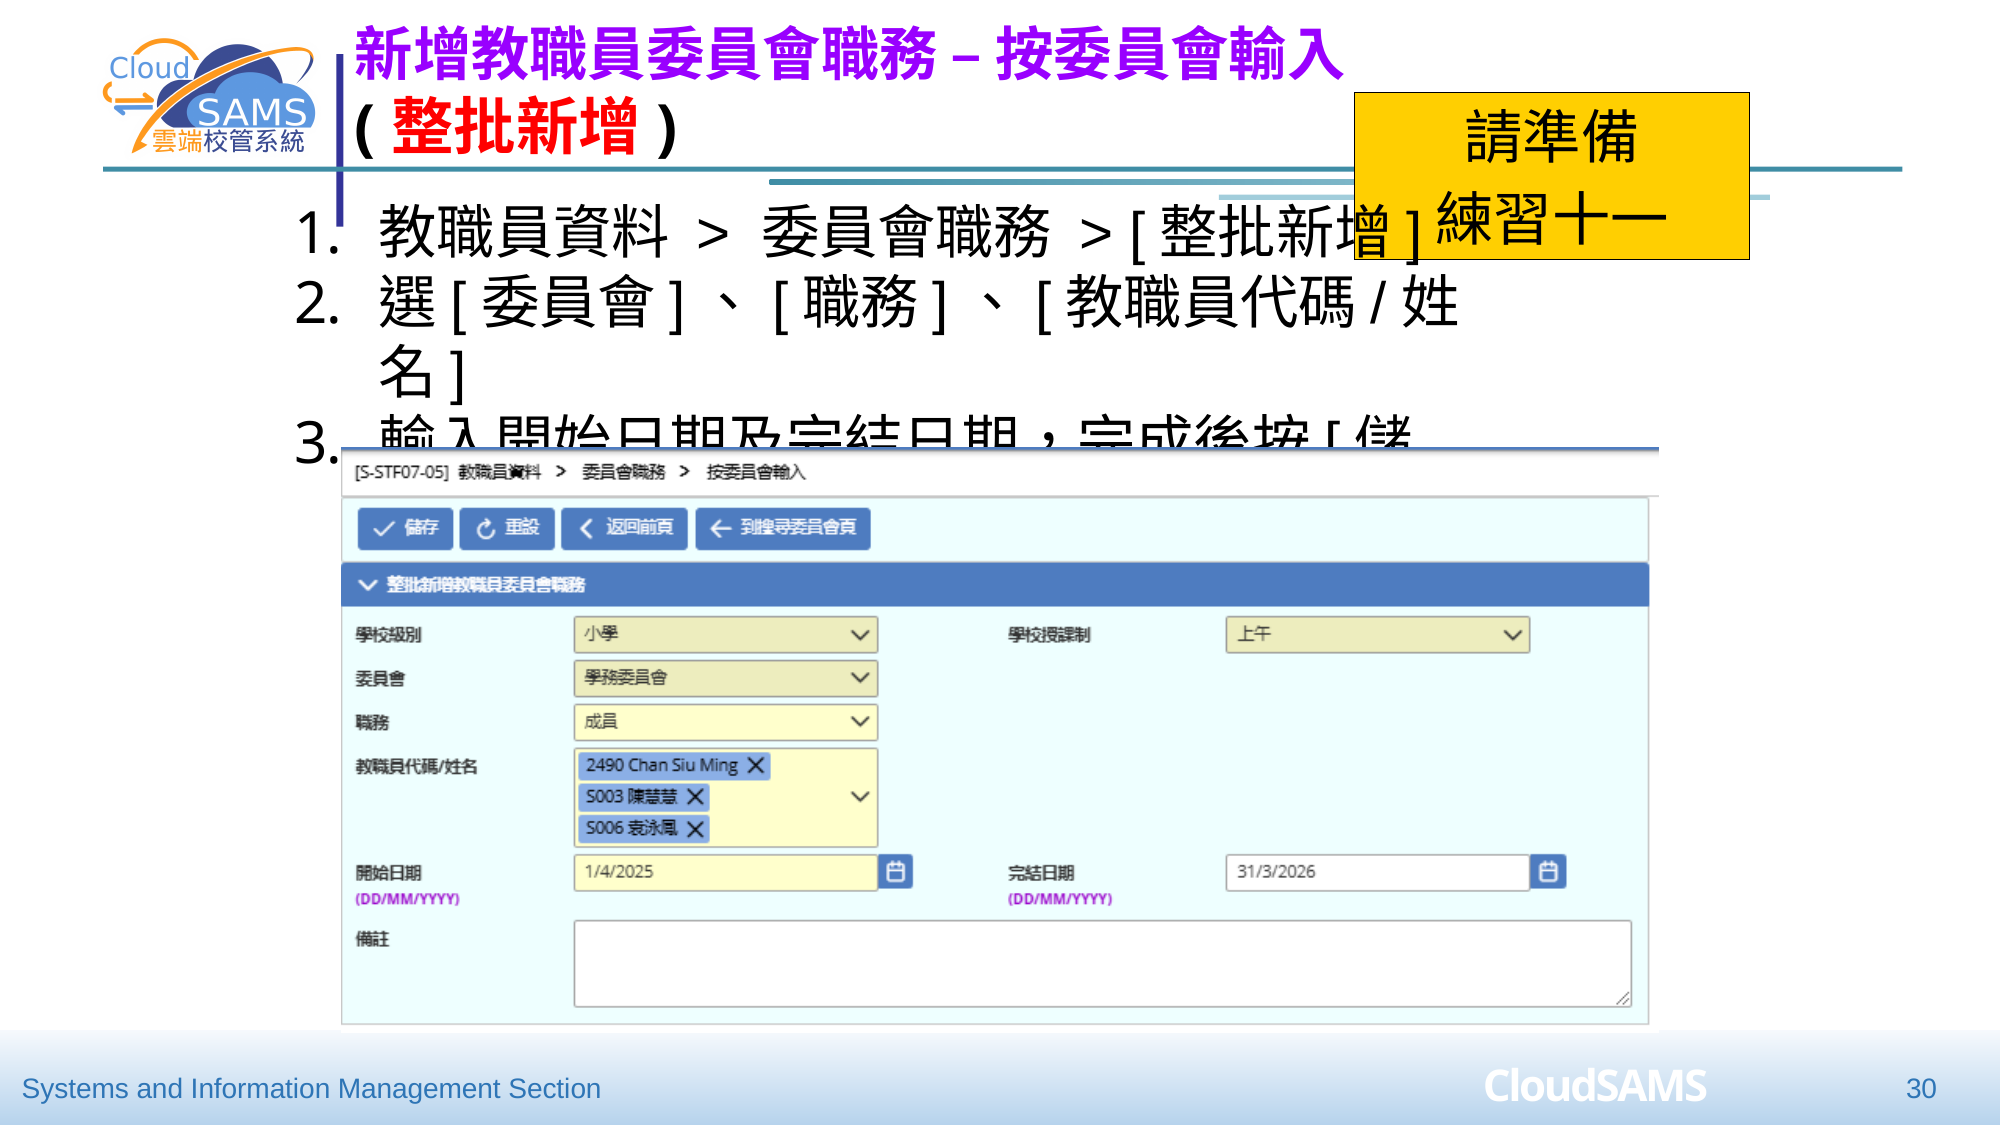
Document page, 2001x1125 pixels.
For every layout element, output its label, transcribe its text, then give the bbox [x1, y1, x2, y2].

text_box 教職員資料 > 委員會職務 > [整批新增] 選[委員會]、[職務]、[教職員代碼/姓名] 輸入開始日期及完結日期，完成後按[儲存] [279, 187, 1508, 553]
text_box 請準備 練習十一 [1354, 92, 1750, 260]
picture [87, 7, 349, 175]
title 新增教職員委員會職務 – 按委員會輸入 (整批新增) [340, 44, 1907, 170]
picture [341, 447, 1659, 1033]
slide_number 30 [1755, 1063, 1952, 1125]
